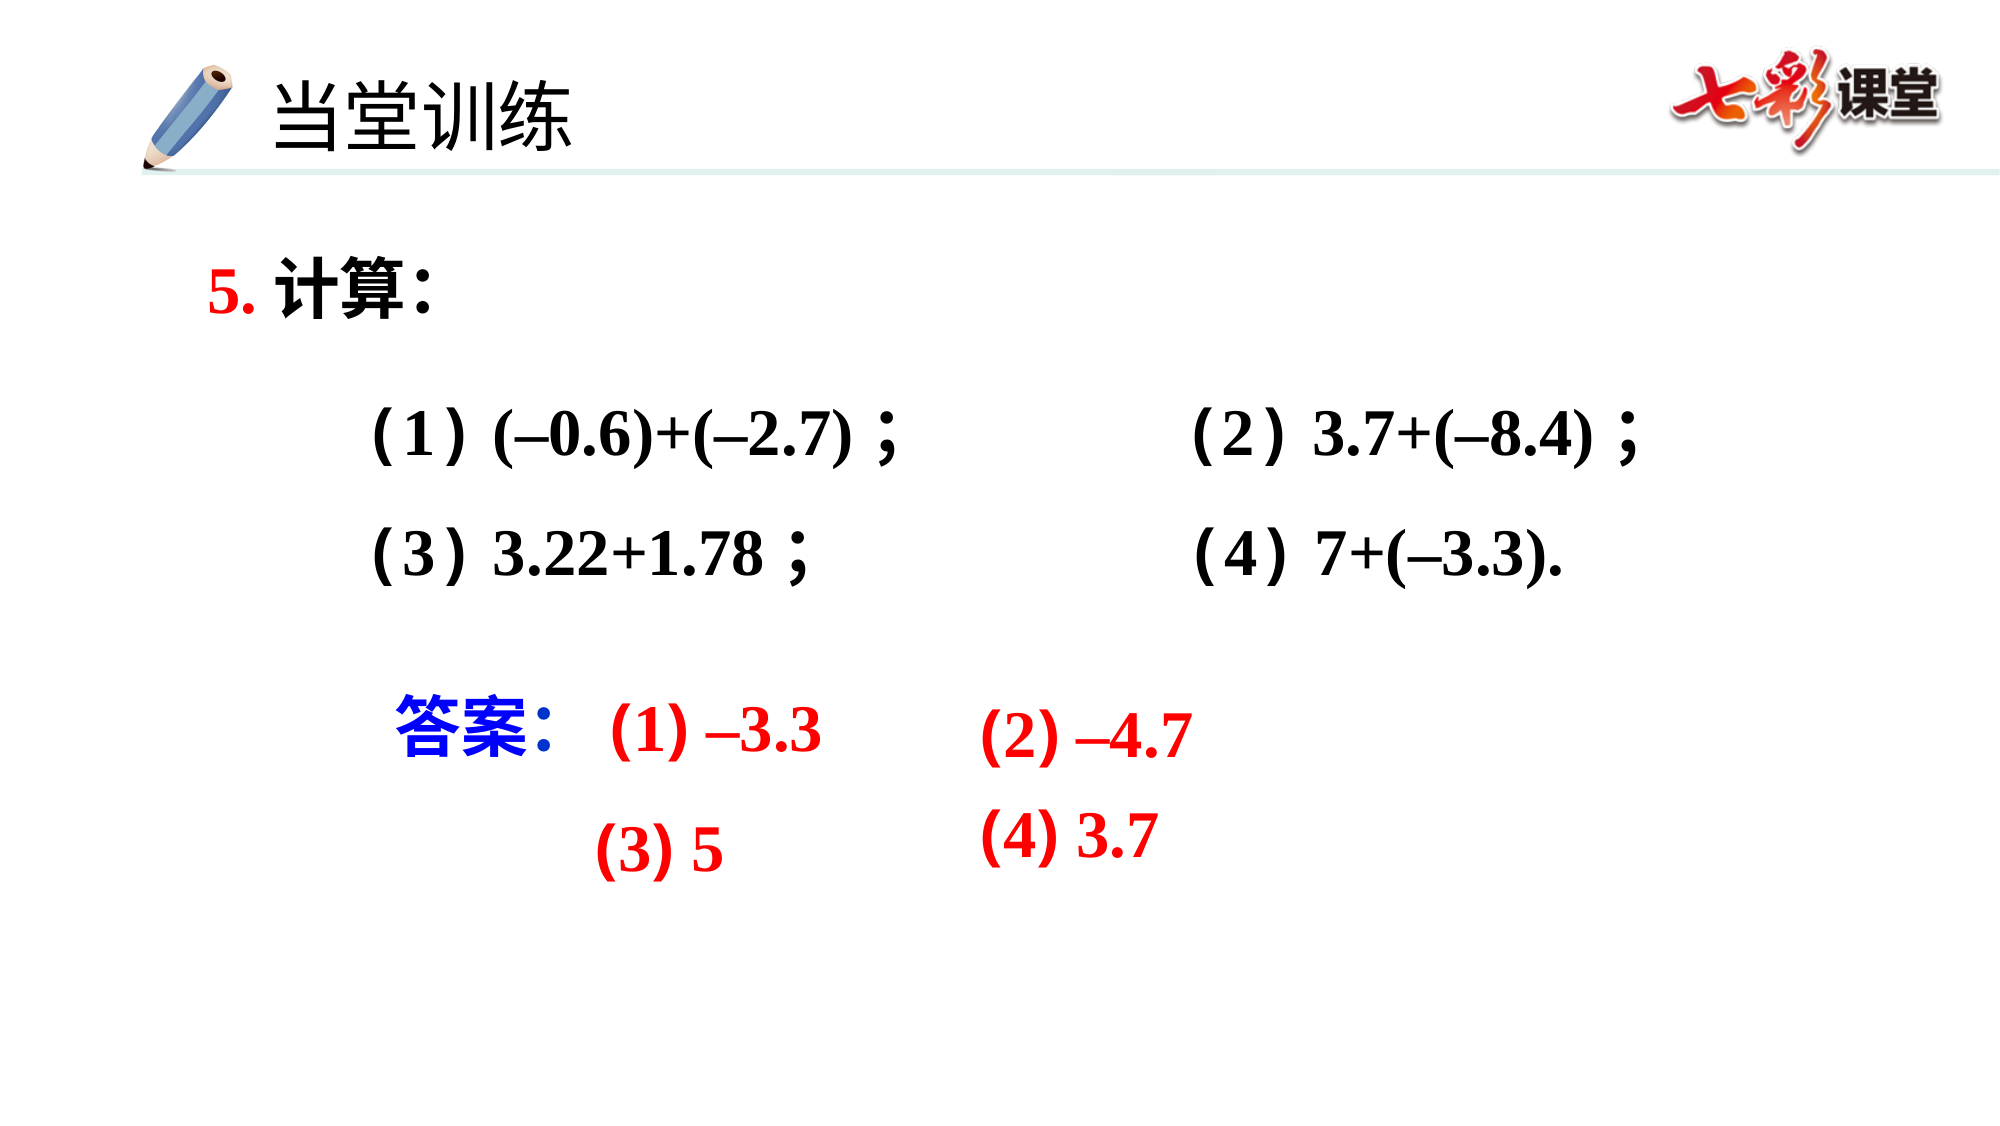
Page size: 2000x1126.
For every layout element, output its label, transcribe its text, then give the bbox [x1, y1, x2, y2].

list (1) (–0.6)+(–2.7)； (2) 3.7+(–8.4)； (3) 3.22+1.78； (4) 7+(–3.3). [347, 341, 2000, 694]
text_box 答案：(1) –3.3 (3) 5 [374, 635, 2000, 895]
text_box (4) 3.7 [960, 780, 1198, 881]
picture [133, 42, 242, 195]
text_box (2) –4.7 [960, 641, 1315, 782]
text_box 5.计算： [186, 236, 553, 337]
picture [1666, 42, 1948, 157]
